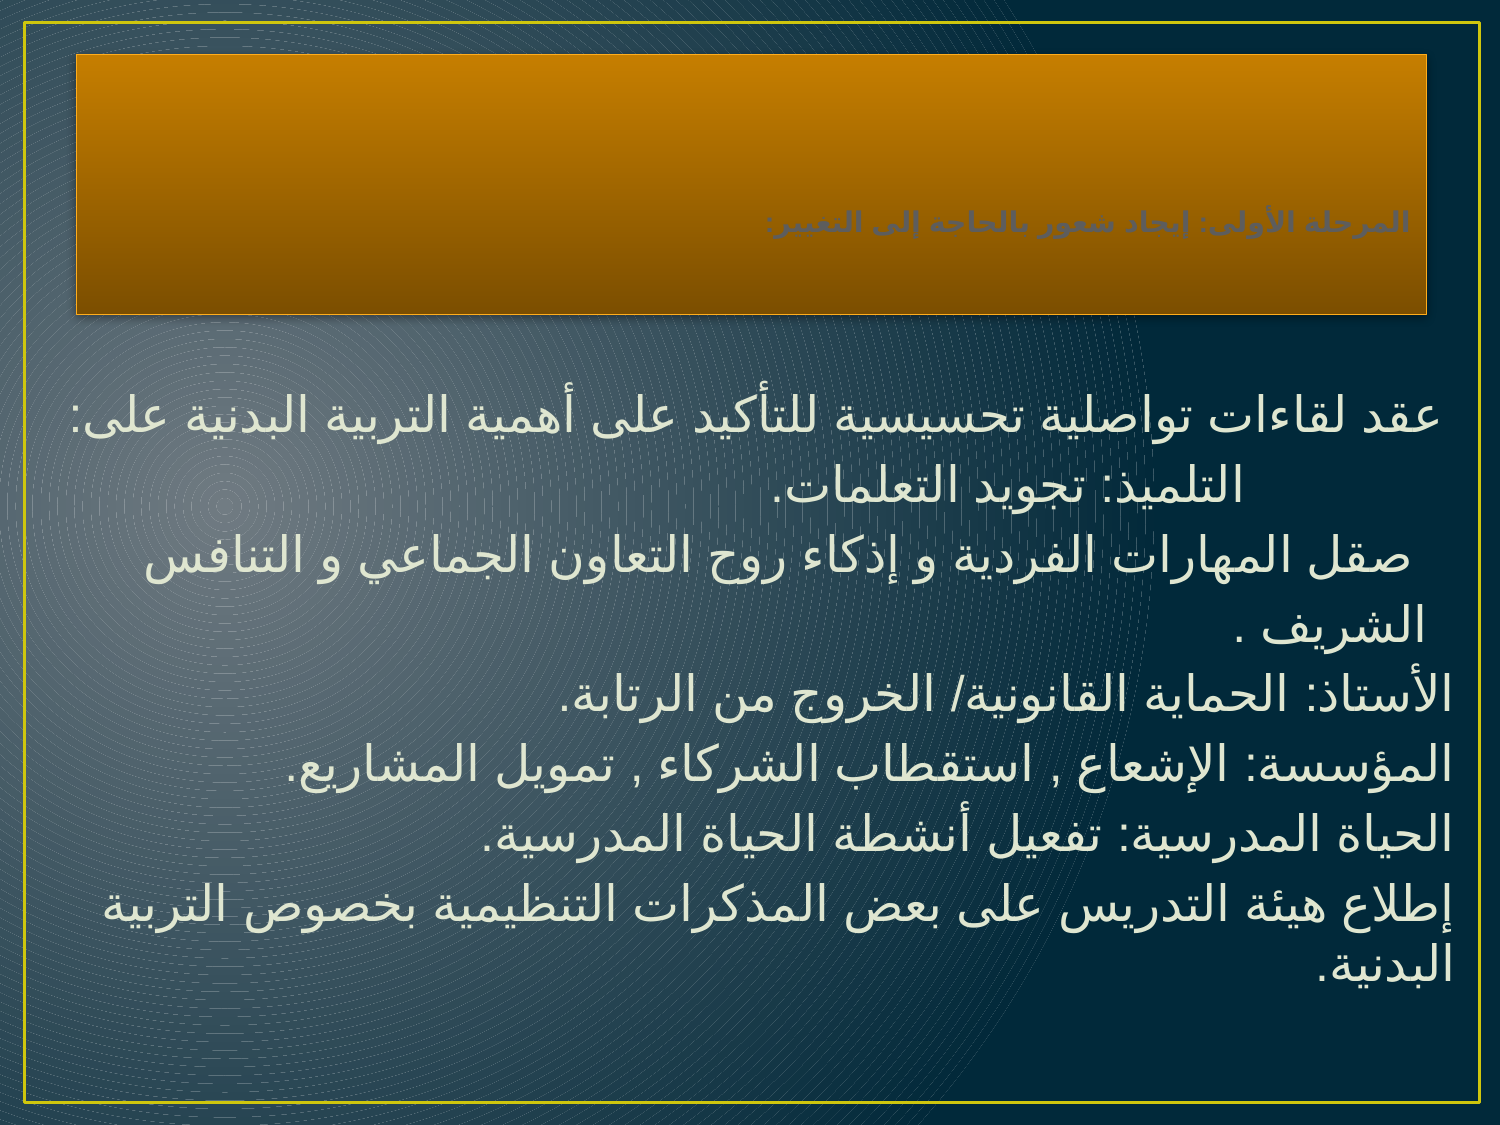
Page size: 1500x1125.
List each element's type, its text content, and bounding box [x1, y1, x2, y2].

title المرحلة الأولى: إيجاد شعور بالحاجة إلى التغيير: [76, 54, 1427, 314]
list عقد لقاءات تواصلية تحسيسية للتأكيد على أهمية التربية البدنية على: التلميذ: تجويد التعلمات. صقل المهارات الفردية و إذكاء روح التعاون الجماعي و التنافس الشريف . الأستاذ: الحماية القانونية/ الخروج من الرتابة. المؤسسة: الإشعاع , استقطاب الشركاء , تمويل المشاريع. الحياة المدرسية: تفعيل أنشطة الحياة المدرسية. إطلاع هيئة التدريس على بعض المذكرات التنظيمية بخصوص التربية البدنية. [0, 314, 1471, 1005]
